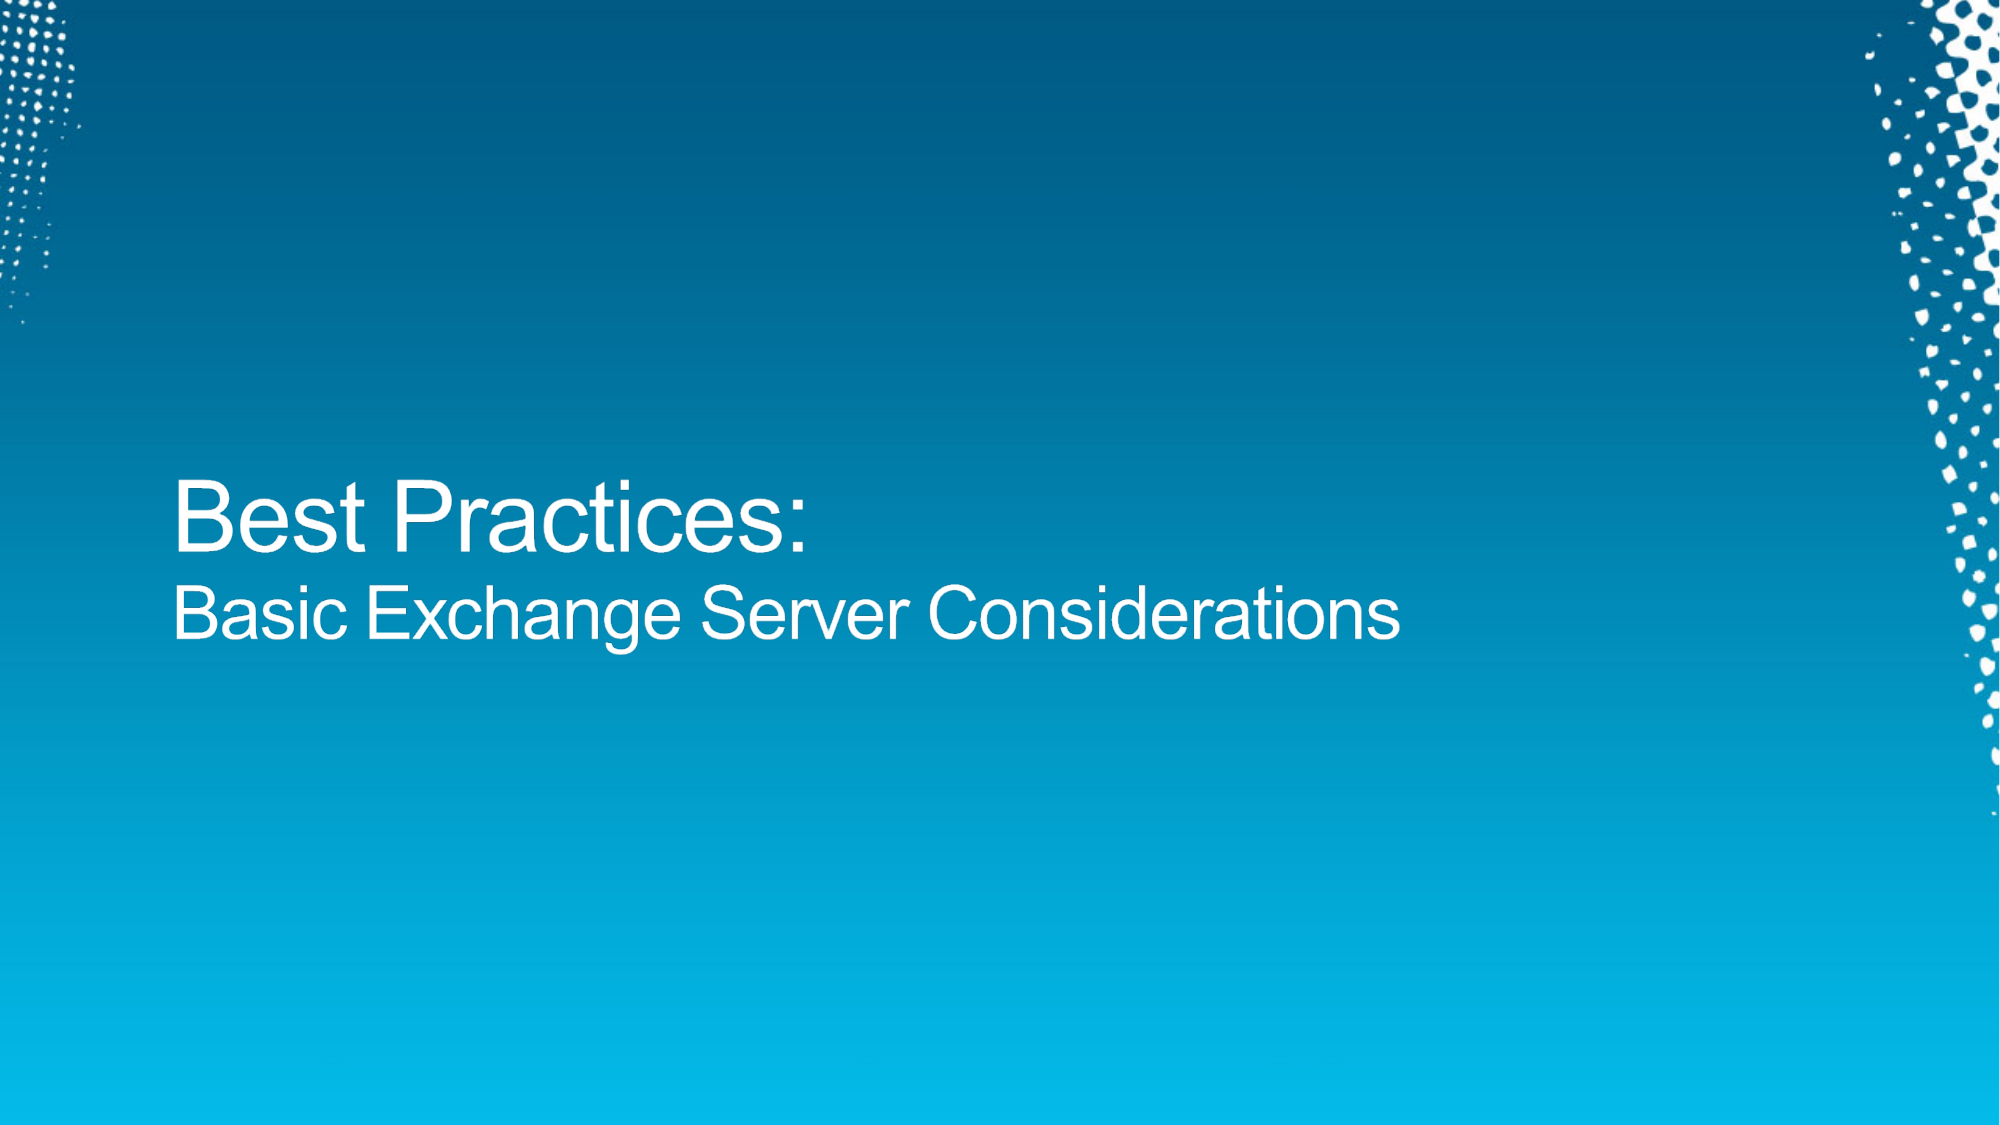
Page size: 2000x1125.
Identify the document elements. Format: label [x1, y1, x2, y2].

picture [6, 97, 12, 105]
picture [1914, 164, 1923, 177]
picture [1254, 588, 1272, 639]
picture [28, 42, 36, 53]
picture [1990, 492, 2000, 505]
picture [0, 155, 5, 163]
picture [1988, 691, 2000, 709]
picture [1935, 431, 1946, 449]
picture [1900, 240, 1912, 254]
picture [26, 57, 34, 68]
picture [1935, 177, 1945, 189]
picture [1935, 0, 2000, 306]
picture [43, 42, 49, 53]
picture [1914, 308, 1929, 326]
picture [1942, 269, 1953, 276]
picture [1974, 683, 1985, 694]
picture [621, 480, 629, 489]
picture [1958, 445, 1968, 460]
picture [1915, 109, 1924, 119]
picture [1953, 301, 1962, 312]
picture [1894, 99, 1902, 106]
picture [686, 499, 733, 553]
picture [621, 500, 629, 552]
picture [638, 499, 682, 553]
picture [0, 40, 9, 45]
picture [1932, 235, 1943, 241]
picture [981, 599, 1017, 639]
picture [33, 116, 40, 124]
picture [1112, 585, 1145, 639]
picture [1911, 223, 1918, 230]
picture [1980, 460, 1987, 469]
picture [1288, 599, 1324, 639]
picture [930, 585, 976, 639]
picture [1369, 599, 1399, 639]
picture [1023, 599, 1054, 639]
picture [1979, 657, 1995, 676]
picture [1921, 0, 1934, 8]
picture [1950, 359, 1960, 366]
picture [1972, 312, 1985, 322]
picture [793, 500, 803, 509]
picture [47, 0, 57, 10]
picture [1938, 122, 1950, 133]
picture [1941, 324, 1952, 332]
picture [413, 600, 447, 639]
picture [1963, 535, 1977, 550]
picture [179, 480, 232, 552]
picture [18, 13, 26, 19]
picture [1922, 200, 1934, 207]
picture [1194, 600, 1214, 639]
picture [1866, 51, 1874, 59]
picture [1946, 155, 1961, 167]
picture [38, 74, 47, 80]
picture [1957, 187, 1971, 200]
picture [1963, 278, 1976, 291]
picture [16, 143, 21, 151]
picture [295, 499, 336, 553]
picture [13, 41, 25, 49]
picture [41, 59, 48, 67]
picture [1991, 637, 2000, 652]
picture [1898, 188, 1912, 198]
picture [1972, 570, 1986, 583]
picture [1969, 625, 1985, 642]
picture [1994, 382, 2000, 391]
picture [341, 483, 365, 552]
picture [487, 585, 518, 639]
picture [1988, 547, 2000, 561]
picture [1946, 525, 1956, 533]
picture [793, 542, 803, 552]
picture [1963, 335, 1972, 344]
picture [1945, 213, 1955, 220]
picture [1982, 714, 1993, 729]
picture [1930, 291, 1941, 297]
picture [1926, 344, 1939, 358]
picture [1955, 557, 1965, 573]
picture [1925, 141, 1935, 155]
picture [1995, 582, 2000, 595]
picture [223, 599, 257, 639]
picture [29, 27, 38, 38]
picture [1992, 438, 2000, 448]
picture [1099, 585, 1105, 592]
picture [241, 499, 287, 553]
picture [848, 599, 883, 639]
picture [34, 101, 43, 111]
picture [525, 599, 559, 639]
picture [1978, 517, 1987, 527]
picture [58, 32, 66, 41]
picture [703, 585, 744, 639]
picture [1973, 368, 1982, 380]
picture [1984, 349, 1992, 357]
picture [750, 599, 785, 639]
picture [1919, 367, 1930, 378]
picture [1942, 465, 1958, 483]
picture [1929, 27, 1945, 45]
picture [1907, 77, 1917, 83]
picture [177, 585, 217, 639]
picture [9, 84, 15, 91]
picture [314, 599, 346, 639]
picture [1061, 599, 1092, 639]
picture [10, 69, 17, 78]
picture [24, 72, 32, 79]
picture [42, 31, 53, 39]
picture [1955, 246, 1965, 256]
picture [1963, 589, 1976, 607]
picture [1889, 152, 1901, 166]
picture [461, 499, 488, 552]
picture [33, 0, 42, 10]
picture [1152, 599, 1187, 639]
picture [1331, 599, 1361, 639]
picture [1215, 599, 1250, 639]
picture [1920, 257, 1932, 264]
picture [1948, 413, 1958, 424]
picture [1276, 600, 1282, 639]
picture [16, 22, 23, 34]
picture [490, 499, 536, 553]
picture [890, 600, 910, 639]
picture [0, 24, 9, 33]
picture [1276, 585, 1282, 592]
picture [1892, 212, 1902, 216]
picture [792, 600, 845, 639]
picture [449, 599, 481, 639]
picture [11, 55, 21, 64]
picture [45, 16, 55, 24]
picture [55, 62, 62, 69]
picture [1970, 426, 1980, 436]
picture [301, 600, 306, 639]
picture [544, 499, 588, 553]
picture [398, 480, 451, 552]
picture [1968, 481, 1978, 492]
picture [1960, 392, 1970, 403]
picture [1993, 321, 2000, 339]
picture [263, 599, 293, 639]
picture [1981, 604, 2000, 620]
picture [604, 599, 638, 654]
picture [740, 499, 782, 553]
picture [31, 131, 37, 138]
picture [1928, 399, 1939, 415]
picture [1935, 379, 1948, 391]
picture [17, 129, 23, 136]
picture [370, 585, 409, 639]
picture [1983, 404, 1992, 414]
picture [645, 599, 680, 639]
picture [33, 88, 42, 97]
picture [1881, 117, 1891, 130]
picture [1875, 83, 1881, 96]
picture [1099, 600, 1105, 639]
picture [18, 0, 29, 6]
picture [1952, 502, 1967, 516]
picture [30, 14, 40, 23]
picture [567, 599, 598, 639]
picture [54, 76, 60, 83]
picture [1909, 274, 1920, 291]
picture [1925, 87, 1941, 99]
picture [1991, 747, 2000, 765]
picture [3, 10, 11, 18]
picture [56, 47, 64, 55]
picture [590, 483, 614, 552]
